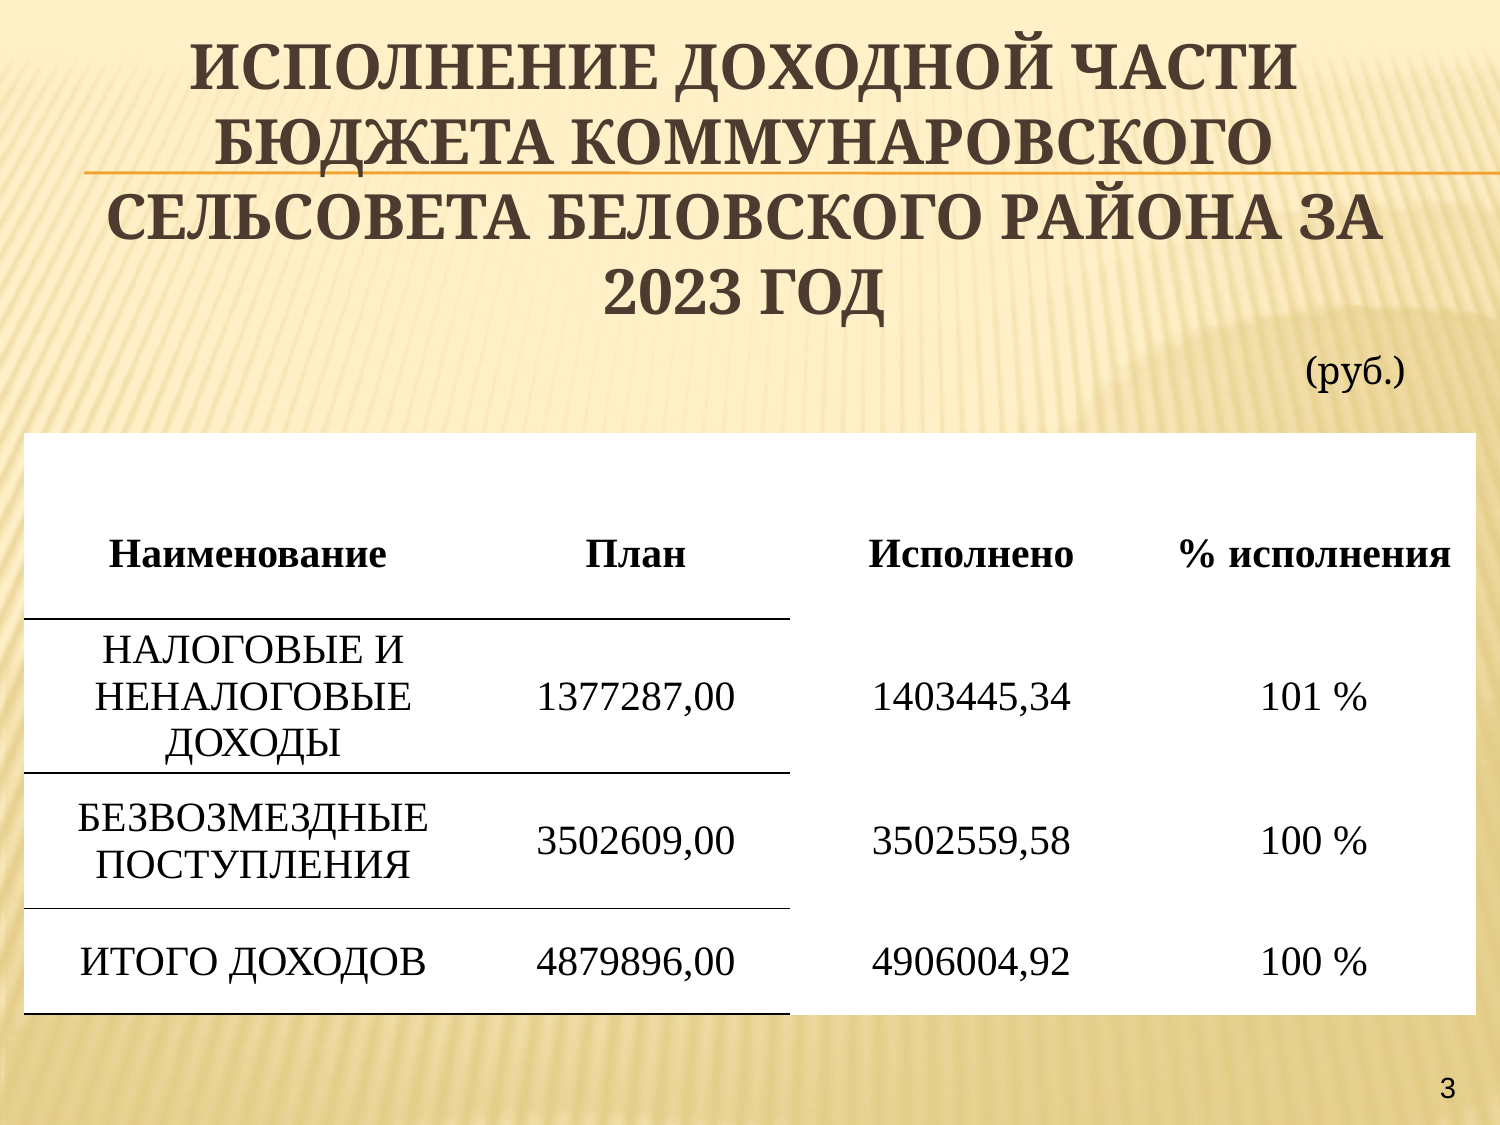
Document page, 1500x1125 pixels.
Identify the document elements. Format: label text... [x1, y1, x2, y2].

text_box (руб.) [1221, 339, 1421, 400]
table_cell 1403445,34 [791, 622, 1152, 772]
table_cell 1377287,00 [483, 620, 790, 772]
table_header Наименование [26, 434, 481, 618]
table_cell БЕЗВОЗМЕЗДНЫЕ ПОСТУПЛЕНИЯ [26, 774, 481, 908]
table_cell 4906004,92 [791, 909, 1152, 1013]
table_cell ИТОГО ДОХОДОВ [26, 909, 481, 1013]
table_cell 101 % [1154, 622, 1474, 772]
table_cell НАЛОГОВЫЕ И НЕНАЛОГОВЫЕ ДОХОДЫ [26, 620, 481, 772]
table_header План [483, 434, 790, 618]
table_cell 3502609,00 [483, 774, 790, 908]
table_cell 100 % [1154, 774, 1474, 908]
text_box 3 [1425, 1062, 1475, 1113]
title Исполнение доходной части бюджета Коммунаровского сельсовета Беловского района за 2023 год [82, 140, 1408, 284]
table_cell 3502559,58 [791, 774, 1152, 908]
table_cell 100 % [1154, 909, 1474, 1013]
table_header % исполнения [1154, 434, 1474, 616]
table_header Исполнено [791, 434, 1152, 616]
table_cell 4879896,00 [483, 909, 790, 1013]
